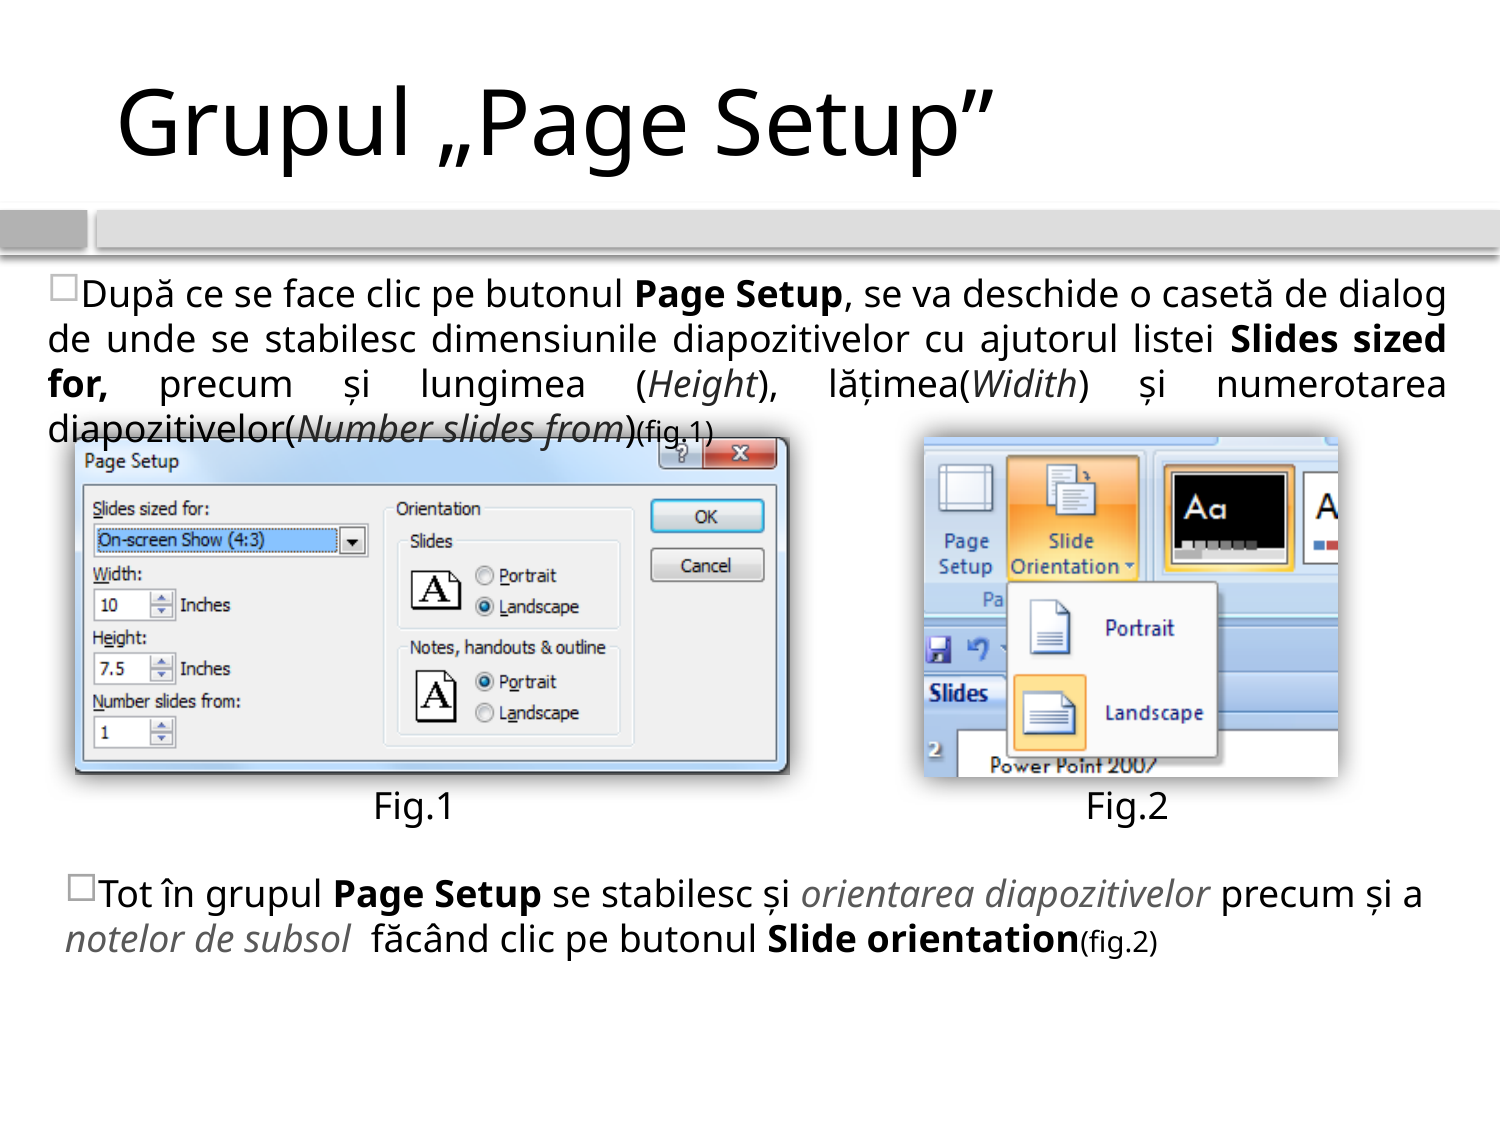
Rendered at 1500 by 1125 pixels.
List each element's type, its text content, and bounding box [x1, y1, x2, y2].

text_box Fig.1 [358, 785, 472, 835]
text_box Fig.2 [1070, 787, 1184, 835]
title Grupul „Page Setup” [100, 37, 1438, 200]
text_box După ce se face clic pe butonul Page Setup, se va deschide o casetă de dialog de unde se stabilesc dimensiunile diapozitivelor cu ajutorul listei Slides sized for, precum și lungimea (Height), lățimea(Widith) și numerotarea diapozitivelor(Number slides from)(fig.1) [32, 262, 1463, 458]
picture [924, 437, 1338, 778]
text_box Tot în grupul Page Setup se stabilesc și orientarea diapozitivelor precum și a notelor de subsol făcând clic pe butonul Slide orientation(fig.2) [49, 862, 1463, 968]
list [74, 437, 790, 776]
